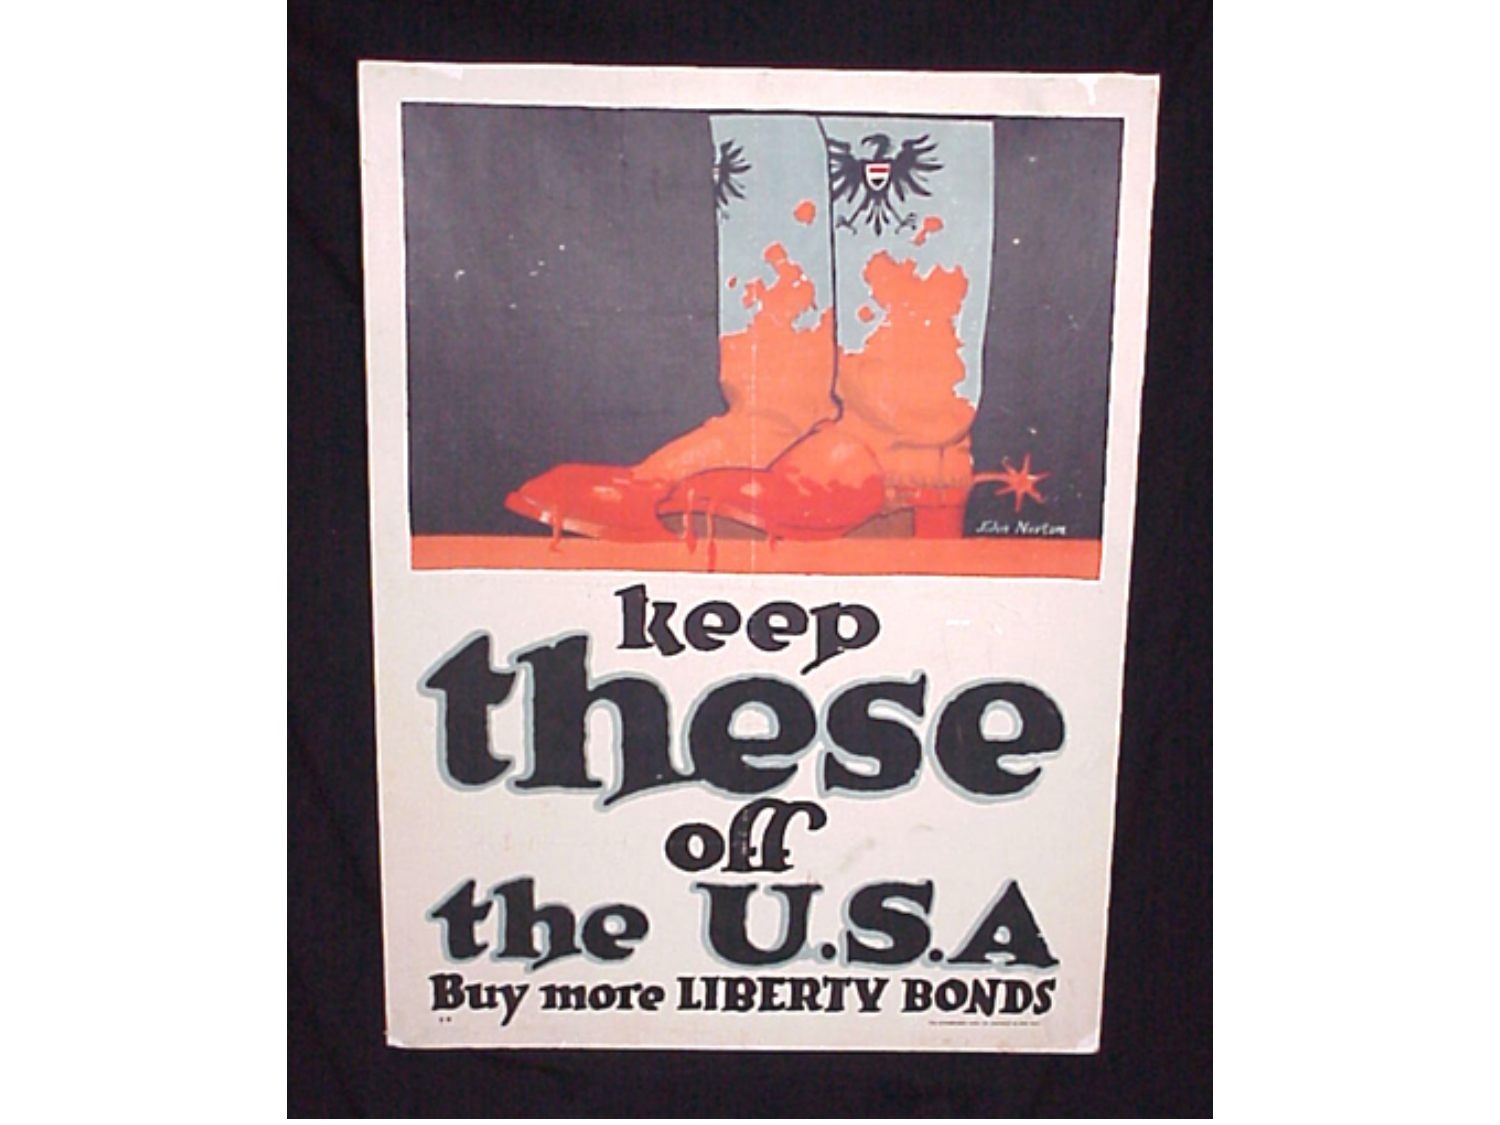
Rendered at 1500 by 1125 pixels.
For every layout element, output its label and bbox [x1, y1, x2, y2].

picture [287, 0, 1213, 1119]
